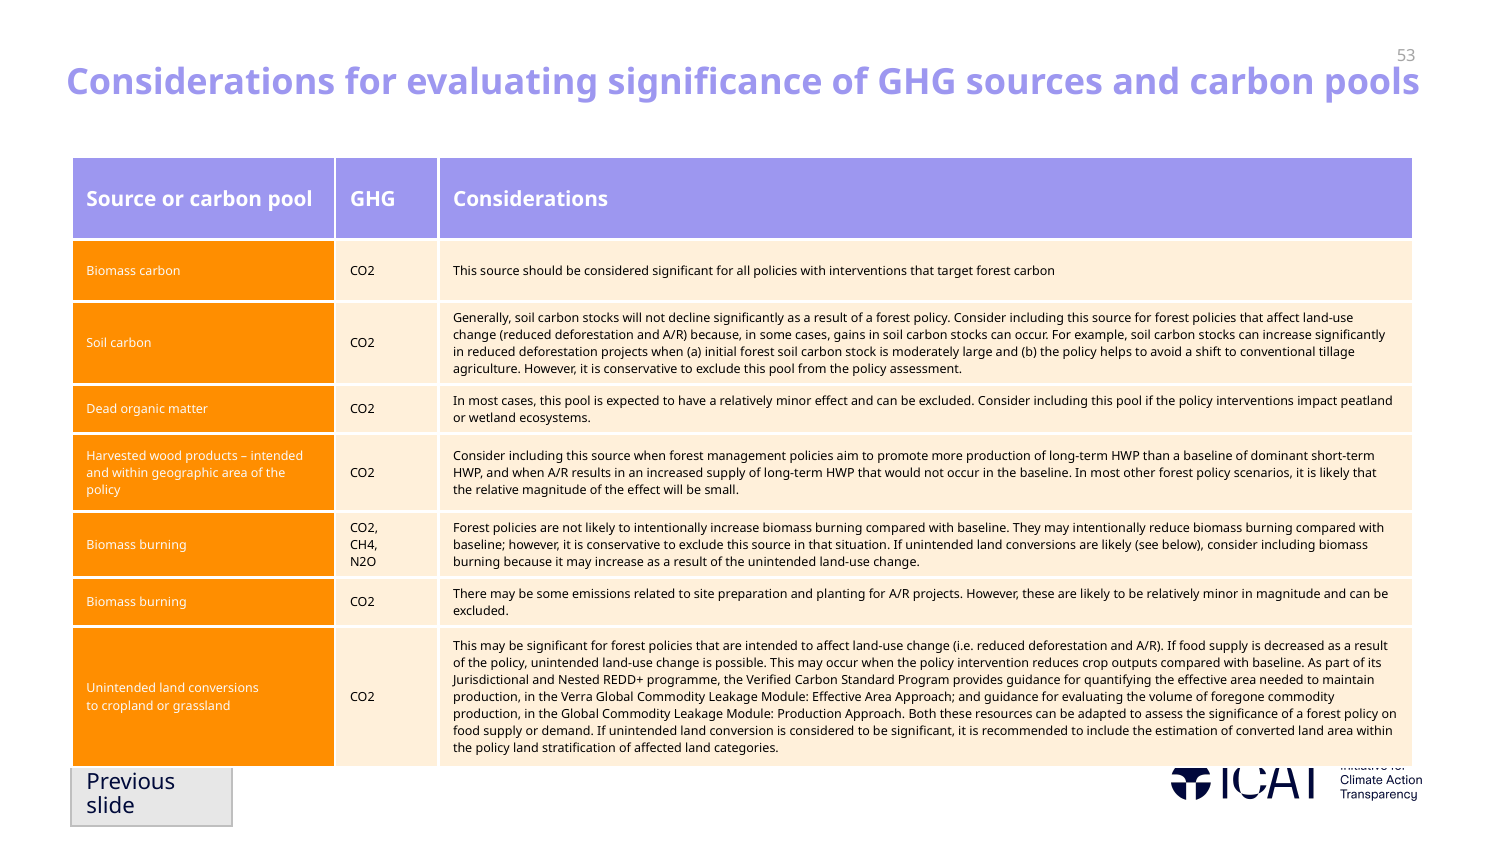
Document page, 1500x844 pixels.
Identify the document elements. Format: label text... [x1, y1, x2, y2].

table_header GHG [336, 158, 437, 238]
table_cell This may be significant for forest policies that are intended to affect land-use change (i.e. reduced deforestation and A/R). If food supply is decreased as a result of the policy, unintended land-use change is possible. This may occur when the policy intervention reduces crop outputs compared with baseline. As part of its Jurisdictional and Nested REDD+ programme, the Verified Carbon Standard Program provides guidance for quantifying the effective area needed to maintain production, in the Verra Global Commodity Leakage Module: Effective Area Approach; and guidance for evaluating the volume of foregone commodity production, in the Global Commodity Leakage Module: Production Approach. Both these resources can be adapted to assess the significance of a forest policy on food supply or demand. If unintended land conversion is considered to be significant, it is recommended to include the estimation of converted land area within the policy land stratification of affected land categories. [440, 628, 1412, 766]
table_cell CO2, CH4, N2O [336, 513, 437, 576]
table_cell Consider including this source when forest management policies aim to promote more production of long-term HWP than a baseline of dominant short-term HWP, and when A/R results in an increased supply of long-term HWP that would not occur in the baseline. In most other forest policy scenarios, it is likely that the relative magnitude of the effect will be small. [440, 435, 1412, 510]
title Considerations for evaluating significance of GHG sources and carbon pools [51, 35, 1449, 130]
table_cell Biomass burning [73, 513, 334, 576]
table_cell Harvested wood products – intended and within geographic area of the policy [73, 435, 334, 510]
table_cell Soil carbon [73, 303, 334, 383]
table_header Considerations [440, 158, 1412, 238]
table_cell Dead organic matter [73, 386, 334, 432]
table_header Source or carbon pool [73, 158, 334, 238]
table_cell CO2 [336, 628, 437, 766]
picture [1171, 724, 1459, 835]
table_cell Biomass carbon [73, 241, 334, 300]
table_cell In most cases, this pool is expected to have a relatively minor effect and can be excluded. Consider including this pool if the policy interventions impact peatland or wetland ecosystems. [440, 386, 1412, 432]
list Previous slide [71, 768, 232, 826]
text_box [108, 776, 232, 808]
table_cell CO2 [336, 386, 437, 432]
table_cell Forest policies are not likely to intentionally increase biomass burning compared with baseline. They may intentionally reduce biomass burning compared with baseline; however, it is conservative to exclude this source in that situation. If unintended land conversions are likely (see below), consider including biomass burning because it may increase as a result of the unintended land-use change. [440, 513, 1412, 576]
table_cell CO2 [336, 241, 437, 300]
table_cell Biomass burning [73, 579, 334, 625]
table_cell CO2 [336, 303, 437, 383]
table_cell This source should be considered significant for all policies with interventions that target forest carbon [440, 241, 1412, 300]
table_cell CO2 [336, 435, 437, 510]
table_cell CO2 [336, 579, 437, 625]
table_cell There may be some emissions related to site preparation and planting for A/R projects. However, these are likely to be relatively minor in magnitude and can be excluded. [440, 579, 1412, 625]
table_cell Unintended land conversions to cropland or grassland [73, 628, 334, 766]
table_cell Generally, soil carbon stocks will not decline significantly as a result of a forest policy. Consider including this source for forest policies that affect land-use change (reduced deforestation and A/R) because, in some cases, gains in soil carbon stocks can occur. For example, soil carbon stocks can increase significantly in reduced deforestation projects when (a) initial forest soil carbon stock is moderately large and (b) the policy helps to avoid a shift to conventional tillage agriculture. However, it is conservative to exclude this pool from the policy assessment. [440, 303, 1412, 383]
